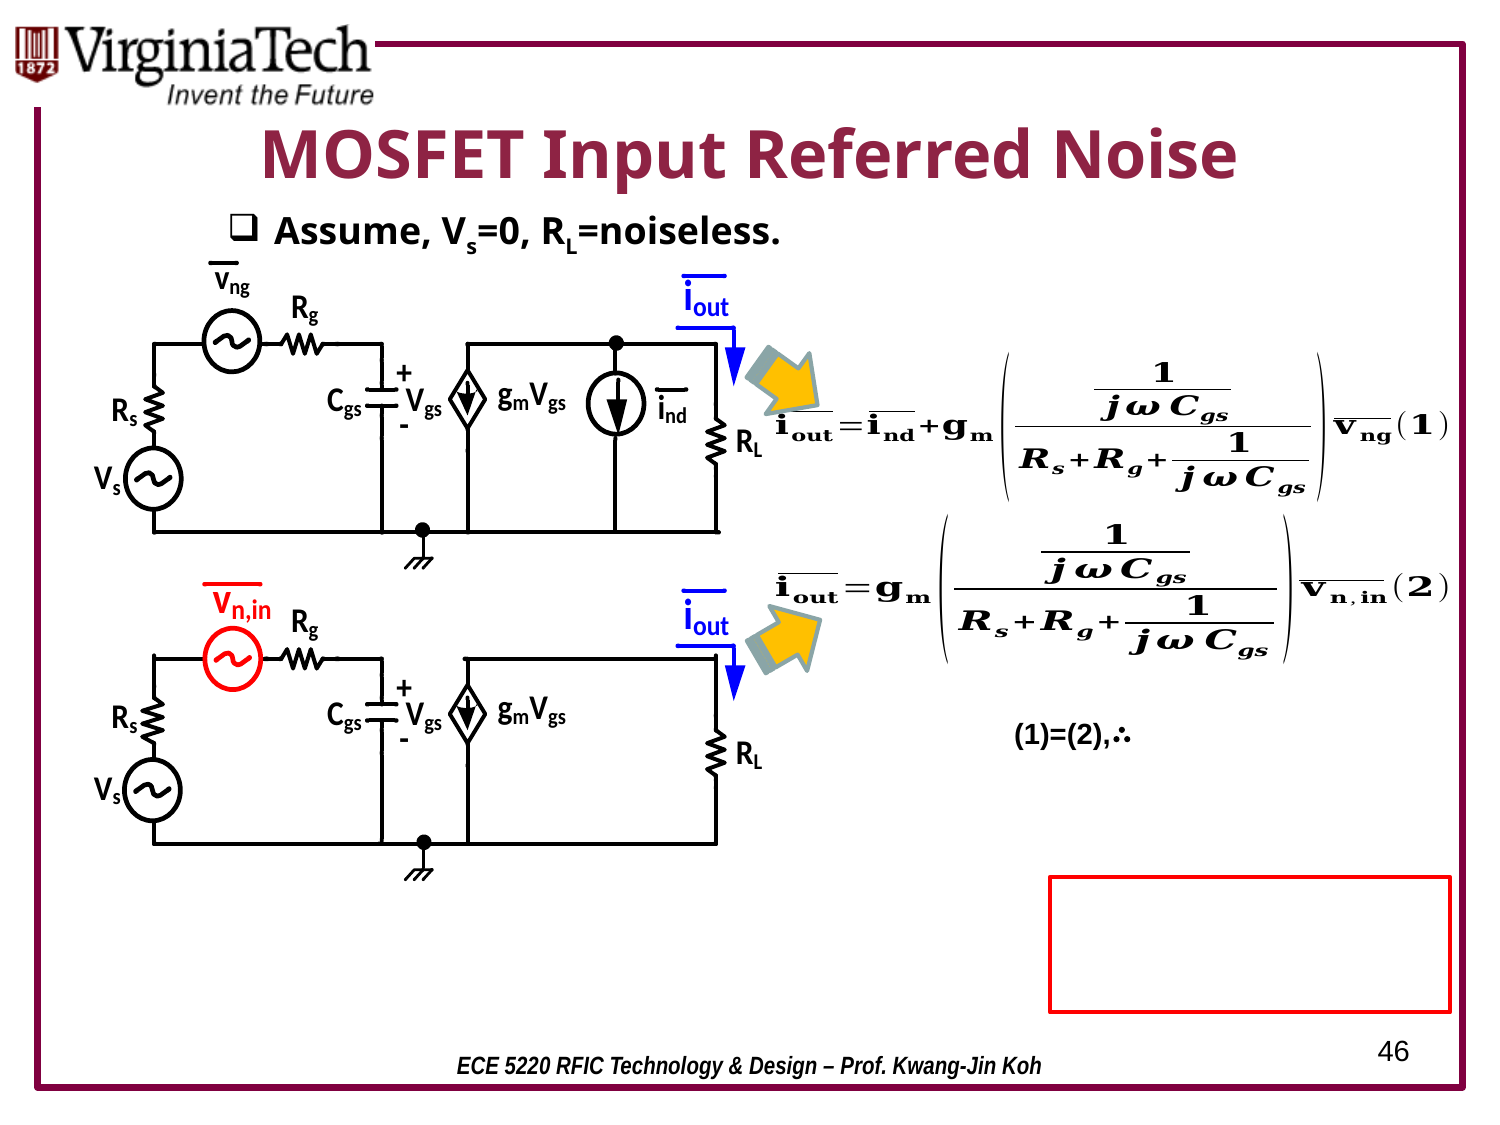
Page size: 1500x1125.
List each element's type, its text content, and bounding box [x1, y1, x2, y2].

picture [15, 24, 375, 107]
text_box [56, 249, 801, 888]
text_box [1048, 875, 1452, 1014]
text_box [804, 351, 820, 410]
slide_number 46 [1074, 1024, 1425, 1103]
text_box Assume, Vs=0, RL=noiseless. [212, 199, 1363, 266]
text_box [804, 613, 823, 673]
title MOSFET Input Referred Noise [75, 104, 1425, 213]
